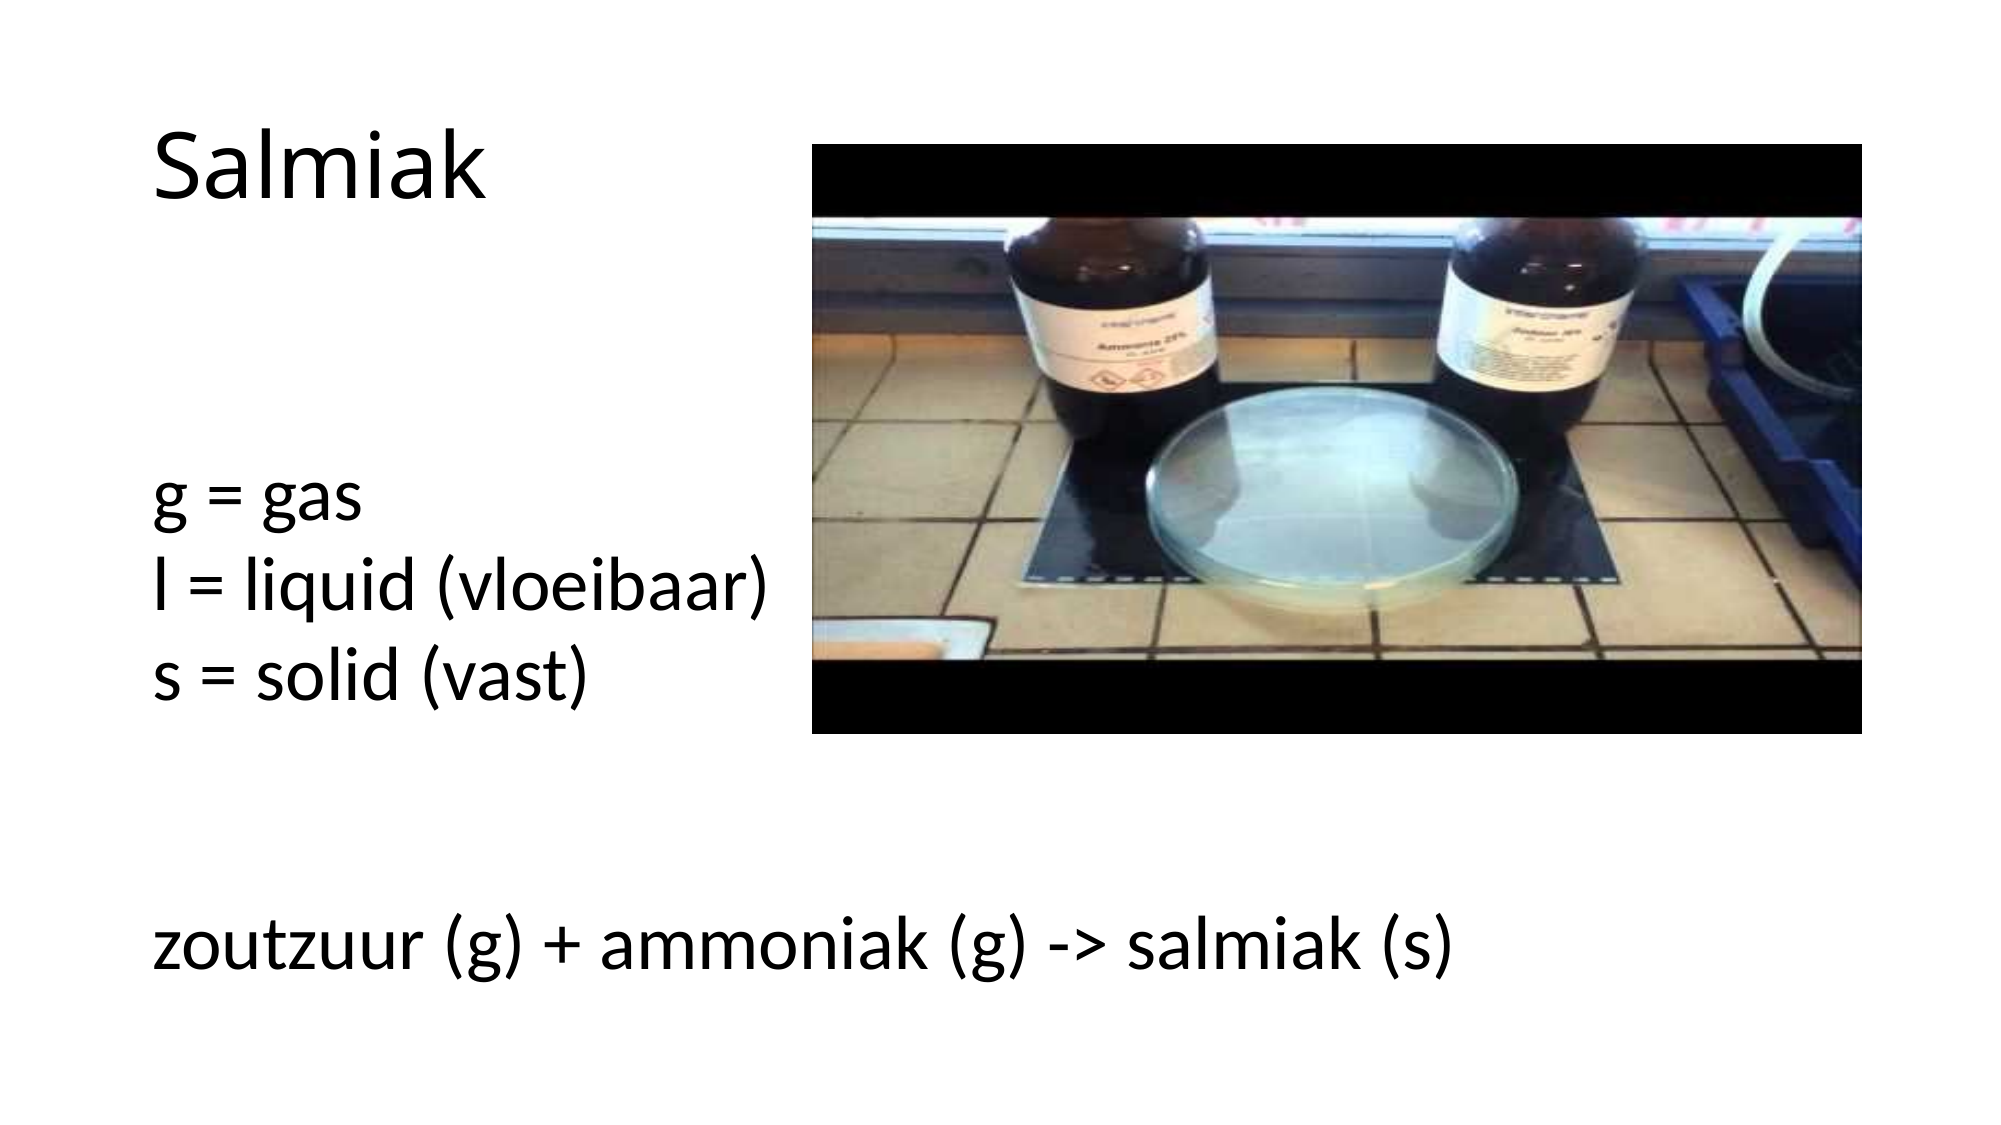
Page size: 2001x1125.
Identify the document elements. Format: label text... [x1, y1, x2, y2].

list g = gas l = liquid (vloeibaar) s = solid (vast) zoutzuur (g) + ammoniak (g) -> salmiak (s) [137, 299, 1863, 1014]
title Salmiak [137, 59, 1863, 278]
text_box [811, 143, 1863, 735]
